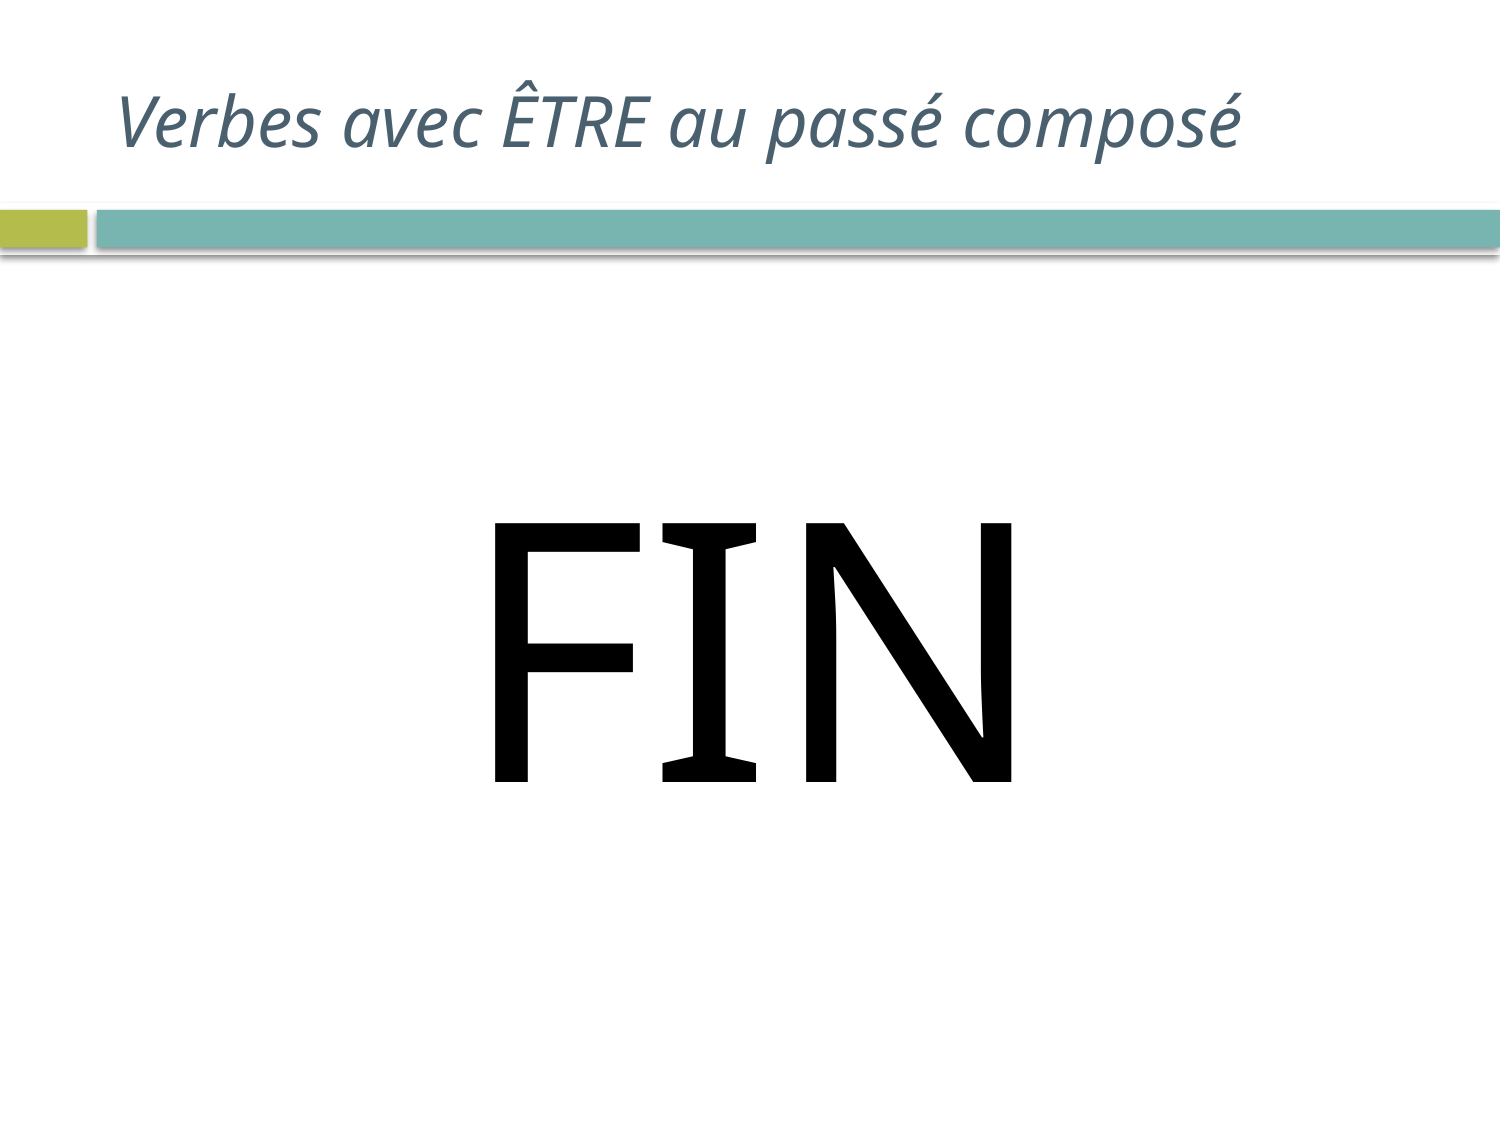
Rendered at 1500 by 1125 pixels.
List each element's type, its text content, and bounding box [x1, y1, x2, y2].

title Verbes avec ÊTRE au passé composé [100, 37, 1438, 200]
list FIN [50, 412, 1458, 863]
